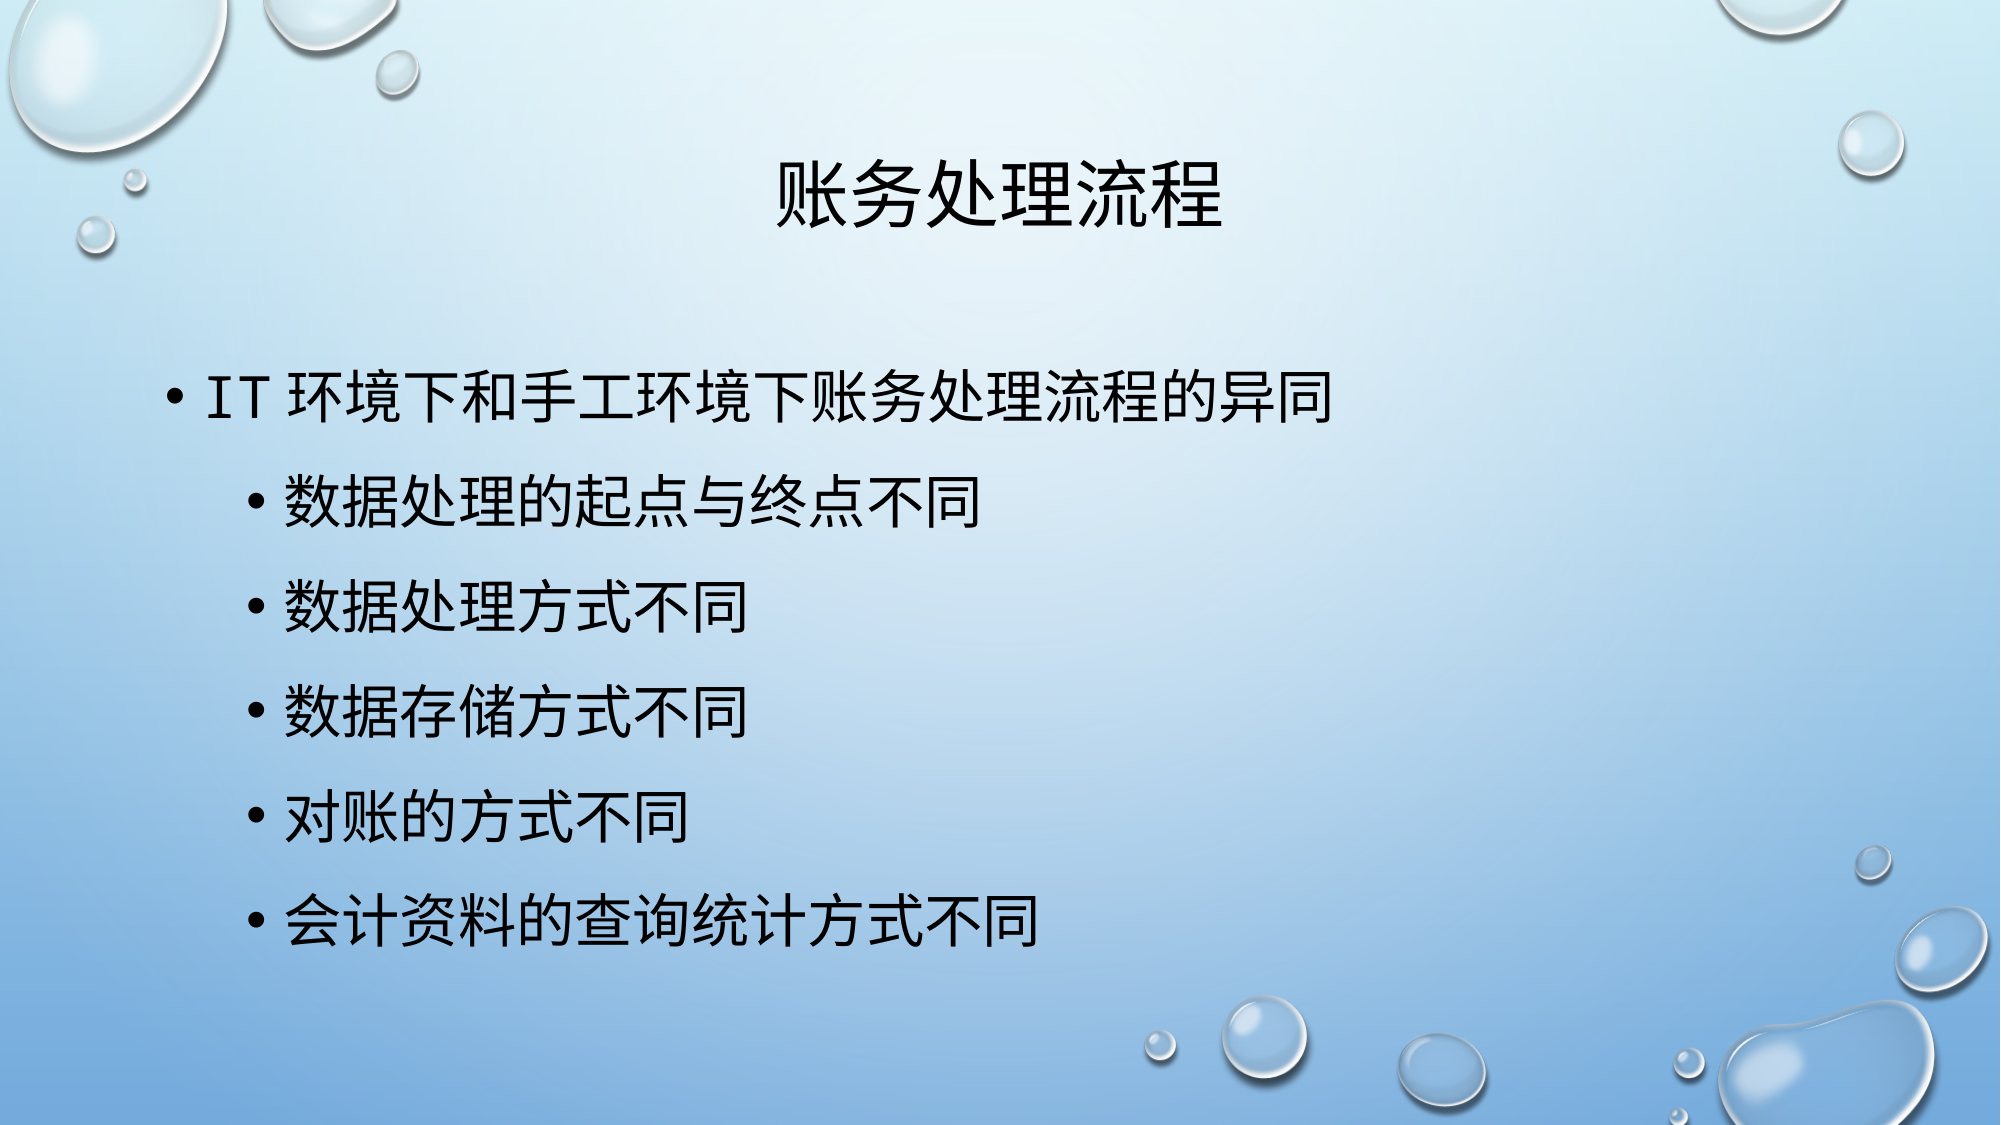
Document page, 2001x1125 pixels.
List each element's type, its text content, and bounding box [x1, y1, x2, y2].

list IT环境下和手工环境下账务处理流程的异同 数据处理的起点与终点不同 数据处理方式不同 数据存储方式不同 对账的方式不同 会计资料的查询统计方式不同 [149, 339, 1850, 966]
title 账务处理流程 [149, 67, 1851, 329]
picture [0, 0, 2000, 1125]
